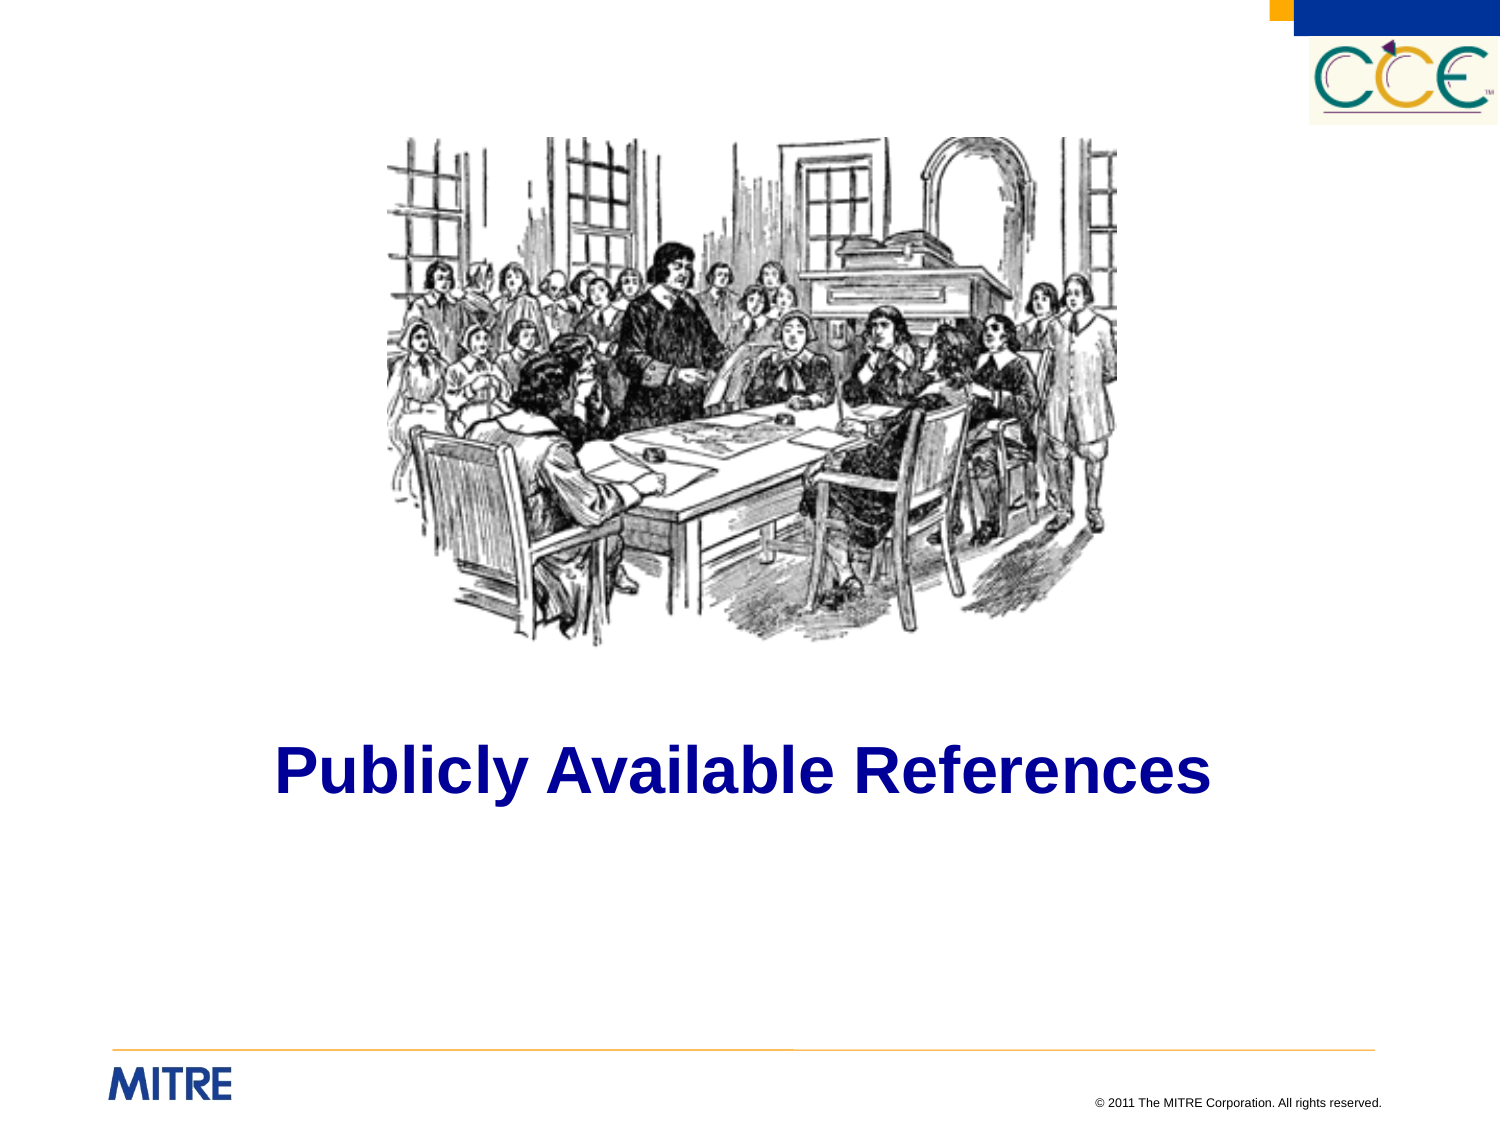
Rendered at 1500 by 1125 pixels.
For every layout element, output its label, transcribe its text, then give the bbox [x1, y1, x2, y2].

title Publicly Available References [112, 699, 1375, 855]
picture [1309, 36, 1498, 125]
picture [387, 137, 1117, 655]
picture [103, 1064, 236, 1106]
